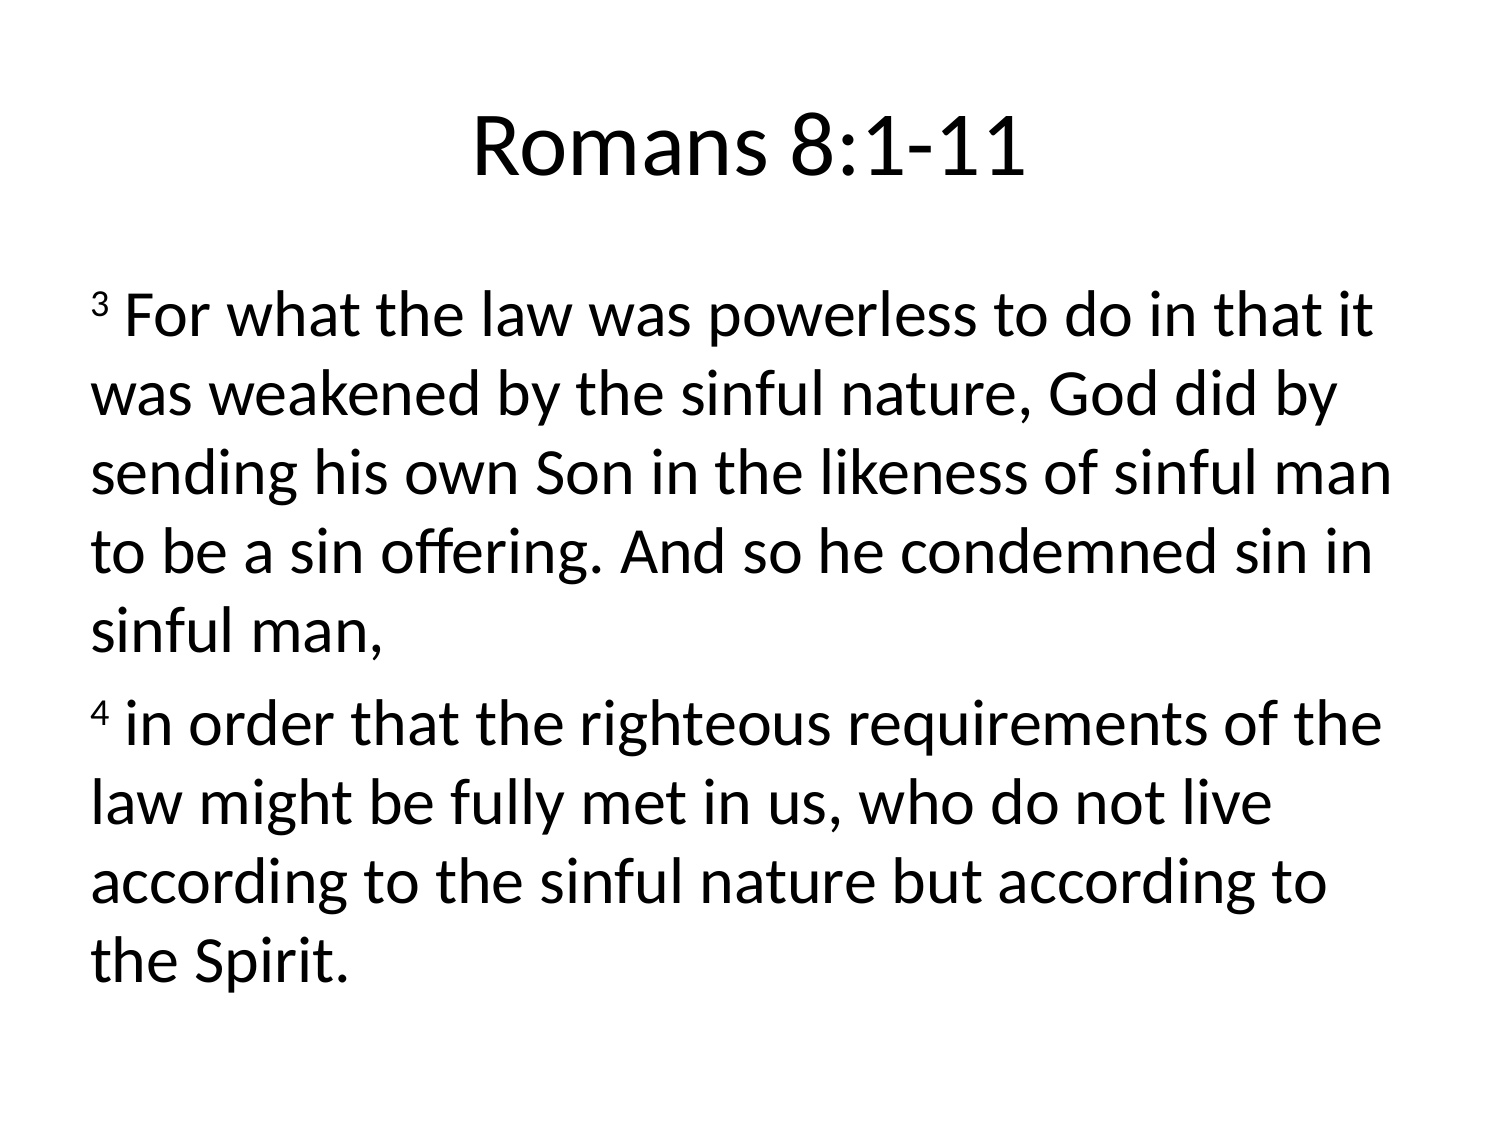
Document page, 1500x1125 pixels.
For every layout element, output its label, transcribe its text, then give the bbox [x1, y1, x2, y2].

list 3 For what the law was powerless to do in that it was weakened by the sinful nature, God did by sending his own Son in the likeness of sinful man to be a sin offering. And so he condemned sin in sinful man, 4 in order that the righteous requirements of the law might be fully met in us, who do not live according to the sinful nature but according to the Spirit. [75, 262, 1425, 1005]
title Romans 8:1-11 [75, 45, 1425, 233]
